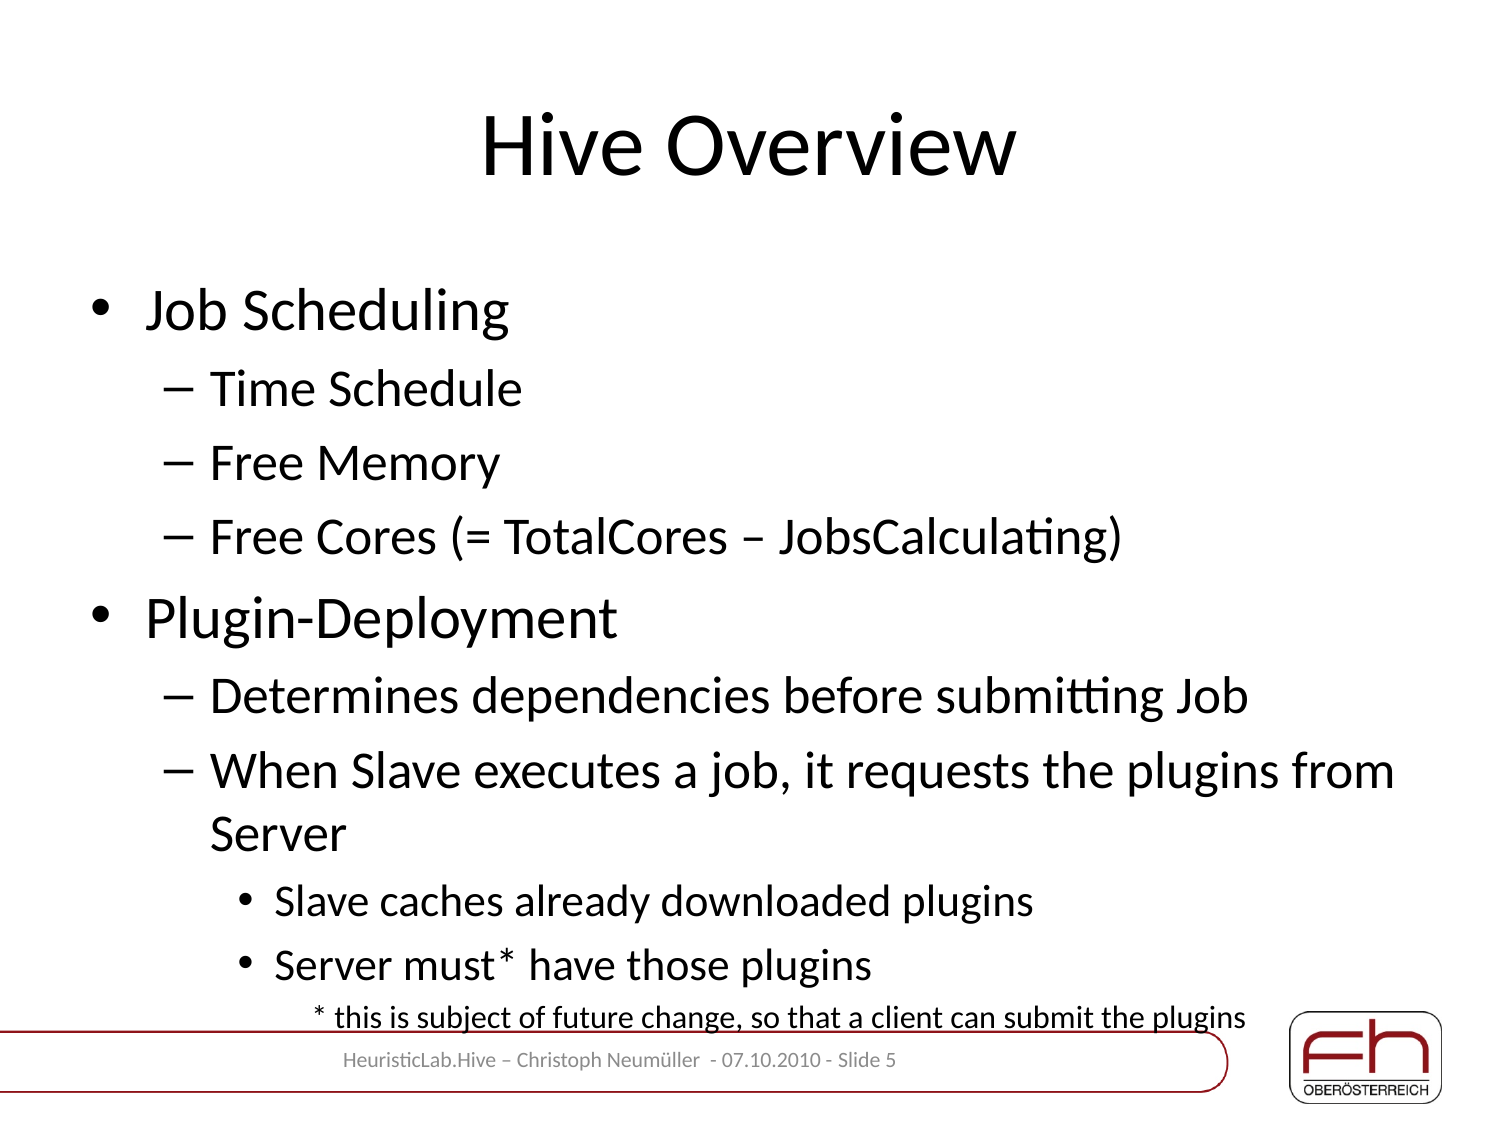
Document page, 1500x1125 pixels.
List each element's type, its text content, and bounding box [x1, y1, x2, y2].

picture [0, 1027, 1231, 1096]
title Hive Overview [75, 45, 1425, 233]
list Job Scheduling Time Schedule Free Memory Free Cores (= TotalCores – JobsCalculating) Plugin-Deployment Determines dependencies before submitting Job When Slave executes a job, it requests the plugins from Server Slave caches already downloaded plugins Server must* have those plugins * this is subject of future change, so that a client can submit the plugins [75, 262, 1425, 1047]
picture [1289, 1011, 1442, 1104]
